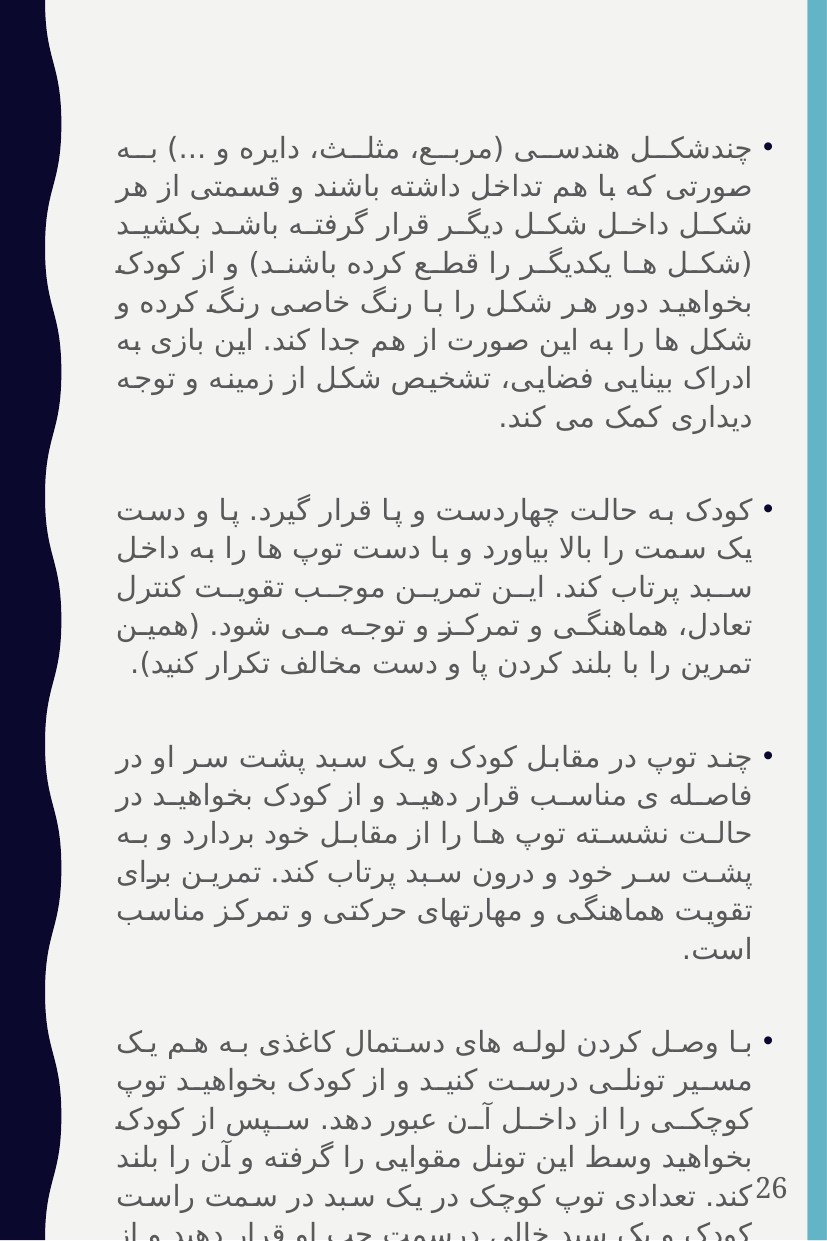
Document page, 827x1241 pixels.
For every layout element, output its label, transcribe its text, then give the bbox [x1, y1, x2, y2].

list چندشکل هندسی (مربع، مثلث، دایره و ...) به صورتی که با هم تداخل داشته باشند و قسمتی از هر شکل داخل شکل دیگر قرار گرفته باشد بکشید (شکل ها یکدیگر را قطع کرده باشند) و از کودک بخواهید دور هر شکل را با رنگ خاصی رنگ کرده و شکل ها را به این صورت از هم جدا کند. این بازی به ادراک بینایی فضایی، تشخیص شکل از زمینه و توجه دیداری کمک می کند. کودک به حالت چهاردست و پا قرار گیرد. پا و دست یک سمت را بالا بیاورد و با دست توپ ها را به داخل سبد پرتاب کند. این تمرین موجب تقویت کنترل تعادل، هماهنگی و تمرکز و توجه می شود. (همین تمرین را با بلند کردن پا و دست مخالف تکرار کنید). چند توپ در مقابل کودک و یک سبد پشت سر او در فاصله ی مناسب قرار دهید و از کودک بخواهید در حالت نشسته توپ ها را از مقابل خود بردارد و به پشت سر خود و درون سبد پرتاب کند. تمرین برای تقویت هماهنگی و مهارتهای حرکتی و تمرکز مناسب است. با وصل کردن لوله های دستمال کاغذی به هم یک مسیر تونلی درست کنید و از کودک بخواهید توپ کوچکی را از داخل آن عبور دهد. سپس از کودک بخواهید وسط این تونل مقوایی را گرفته و آن را بلند کند. تعدادی توپ کوچک در یک سبد در سمت راست کودک و یک سبد خالی درسمت چپ او قرار دهید و از کودک بخواهید با منحرف کردن و تکان دادن لوله توپ ها را وارد تونل کرده و از درون تونل، از داخل سبد سمت راست به داخل سبد سمت چپ هدایت کند. این تمرین برای تمرکز کودک مناسب است. [100, 118, 789, 708]
slide_number 26 [725, 1157, 803, 1217]
